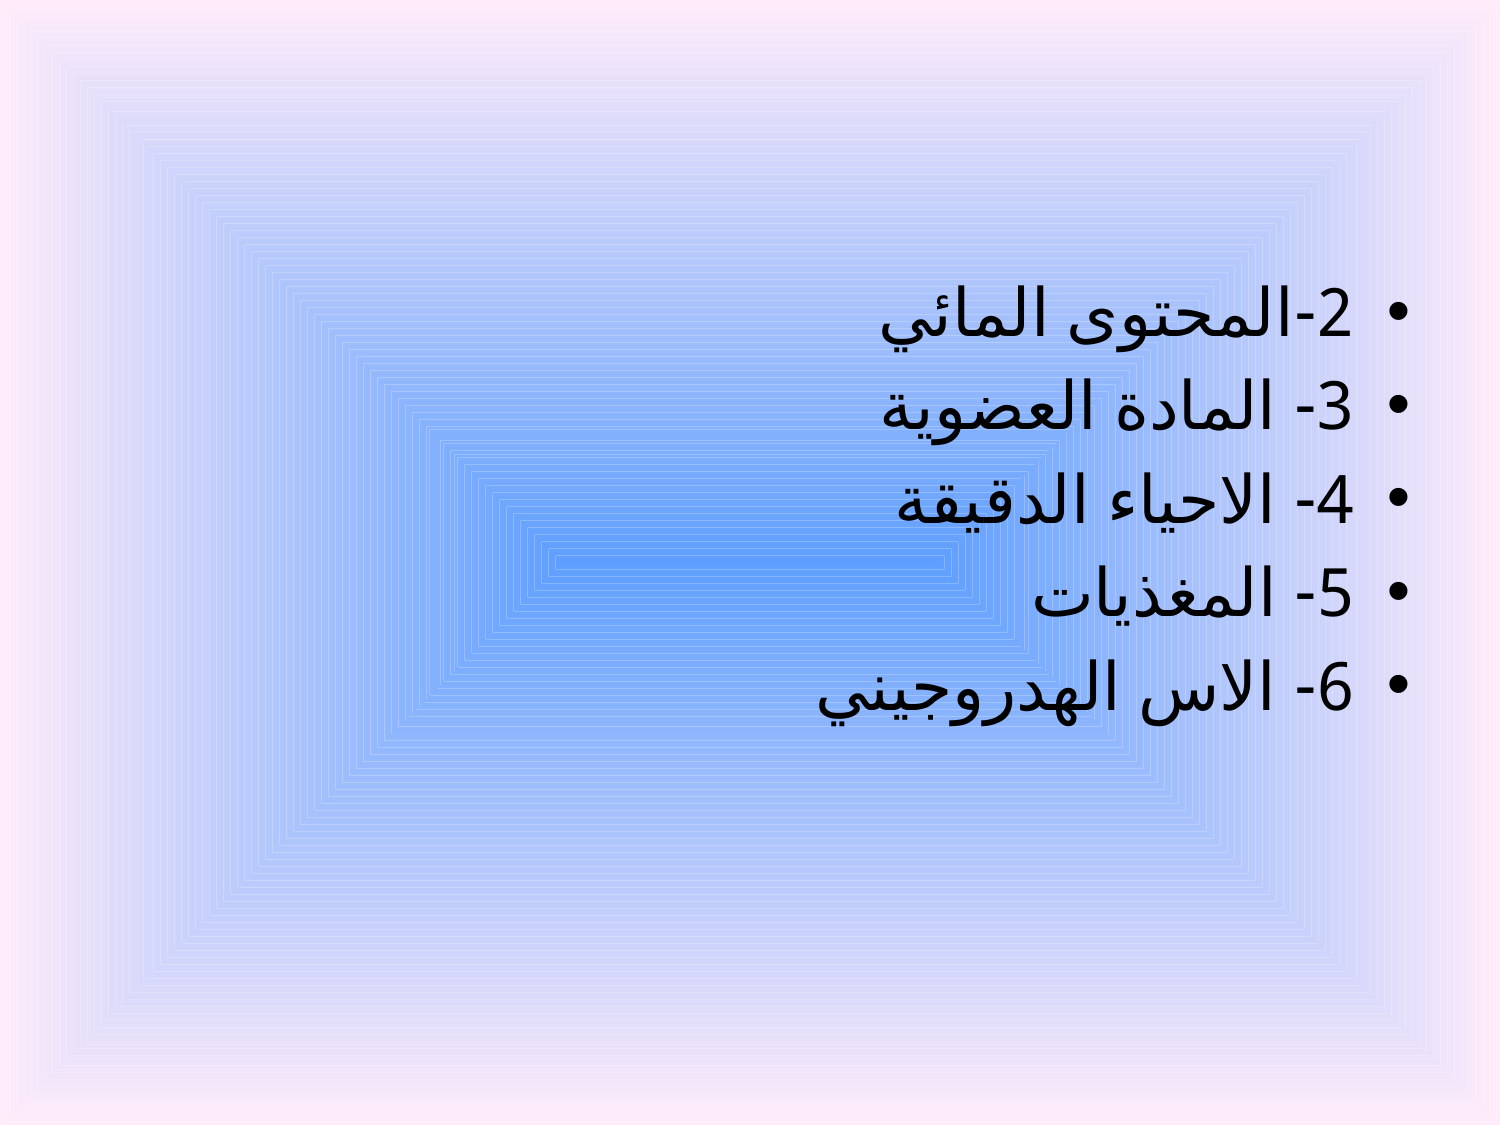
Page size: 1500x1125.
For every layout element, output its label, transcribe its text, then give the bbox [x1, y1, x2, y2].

list 2-المحتوى المائي 3- المادة العضوية 4- الاحياء الدقيقة 5- المغذيات 6- الاس الهدروجيني [75, 262, 1425, 1005]
